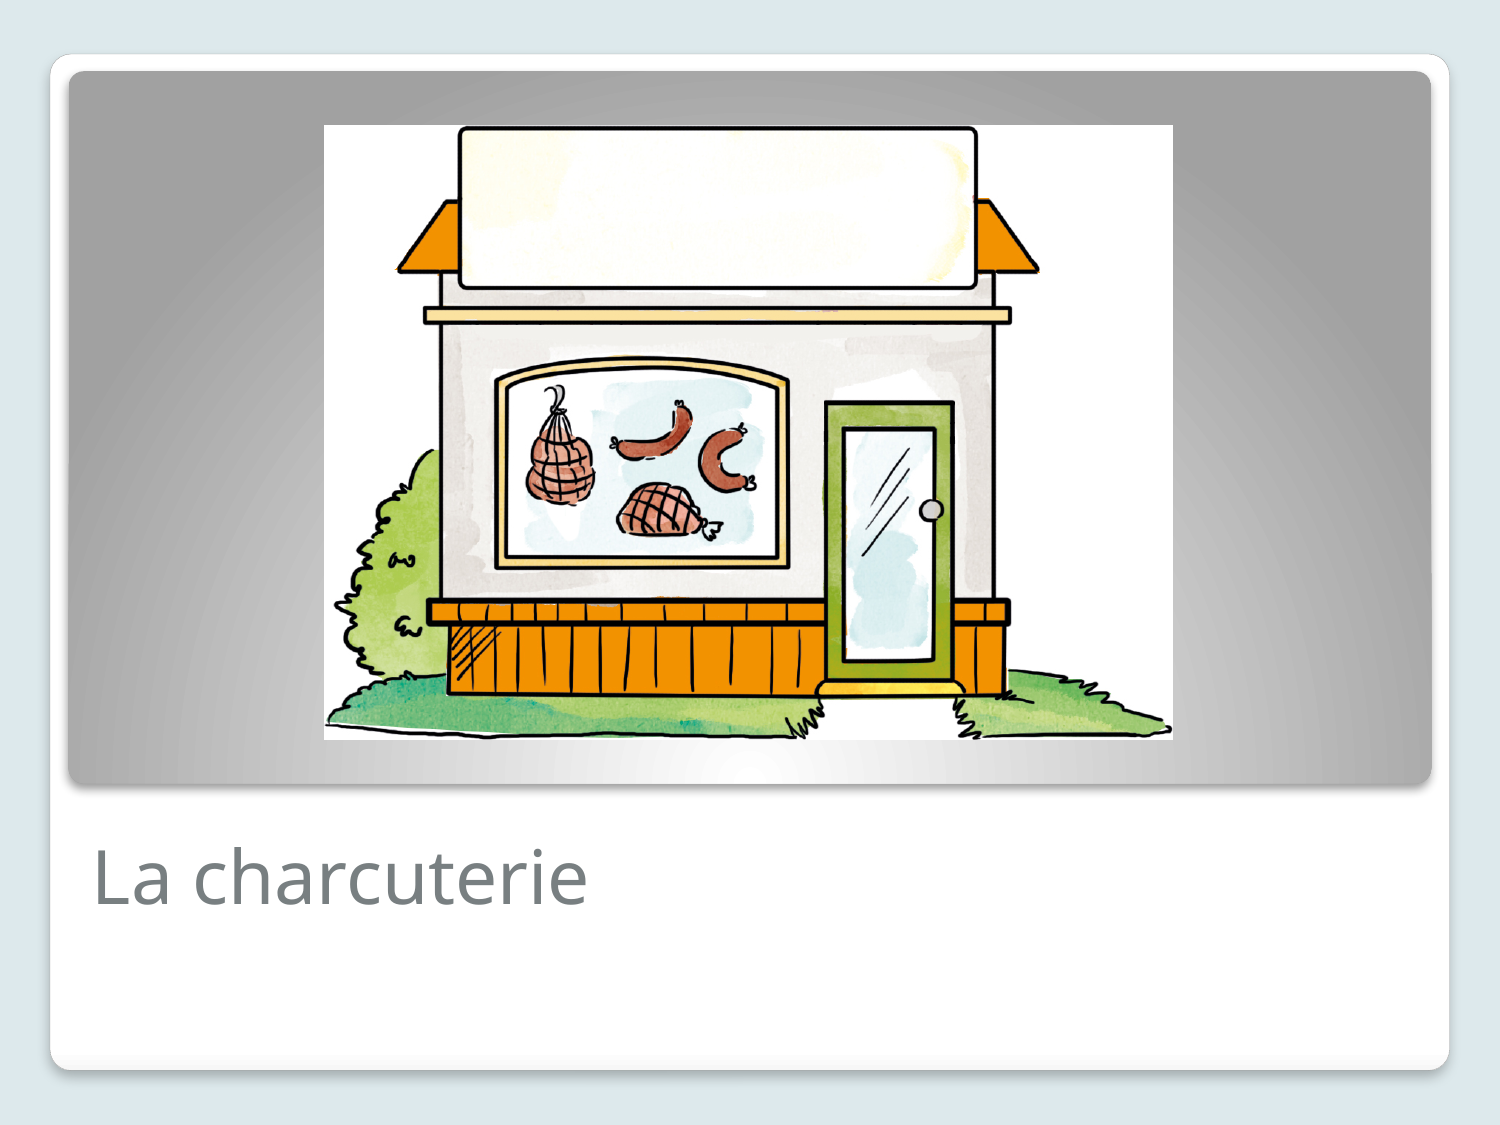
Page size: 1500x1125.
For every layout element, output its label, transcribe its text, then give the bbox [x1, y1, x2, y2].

picture [324, 125, 1173, 740]
title La charcuterie [76, 808, 1420, 920]
